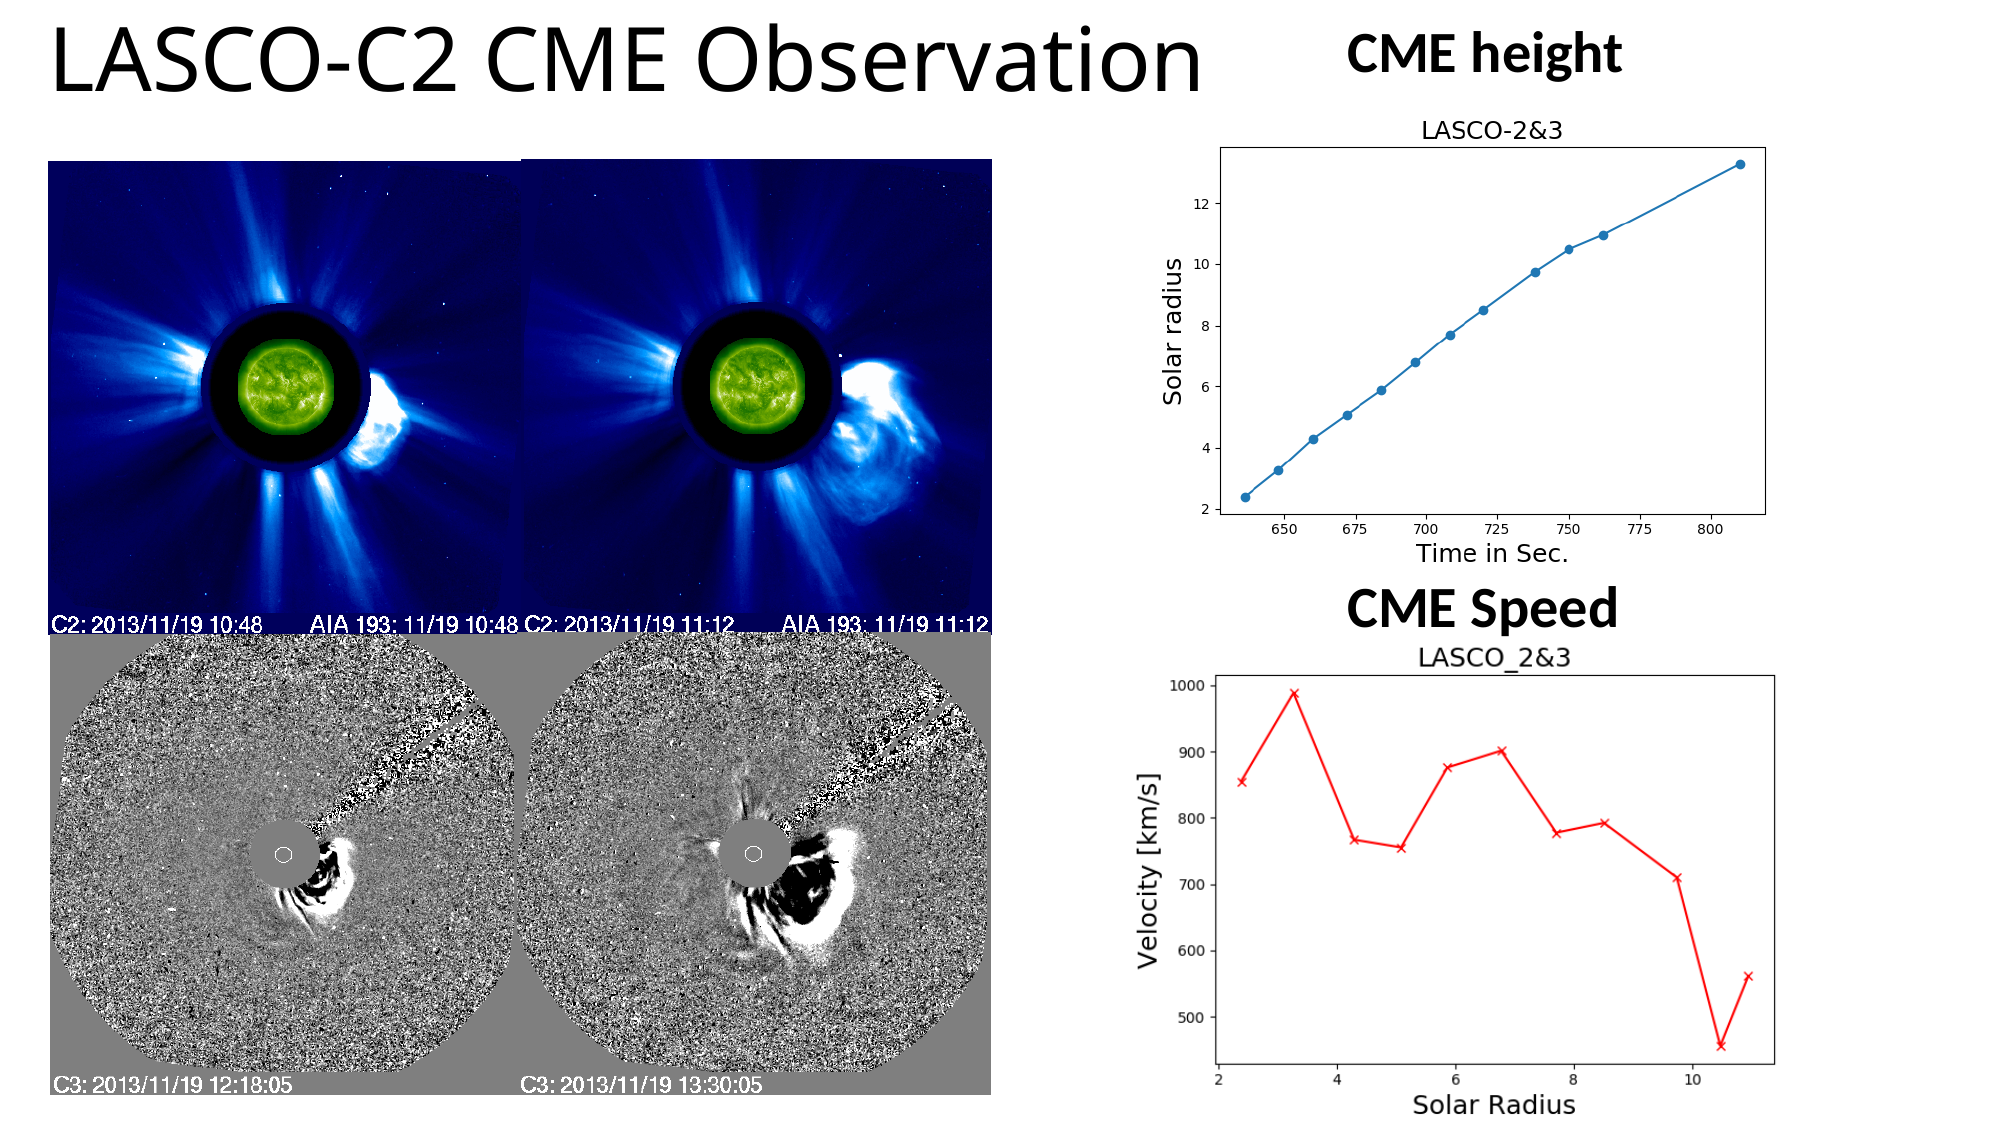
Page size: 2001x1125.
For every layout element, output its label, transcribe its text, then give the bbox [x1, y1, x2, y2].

title LASCO-C2 CME Observation [33, 6, 1759, 119]
text_box CME height [1332, 6, 1639, 92]
text_box CME Speed [1332, 581, 1635, 632]
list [1122, 632, 1793, 1125]
picture [48, 159, 992, 1095]
picture [1148, 105, 1782, 581]
